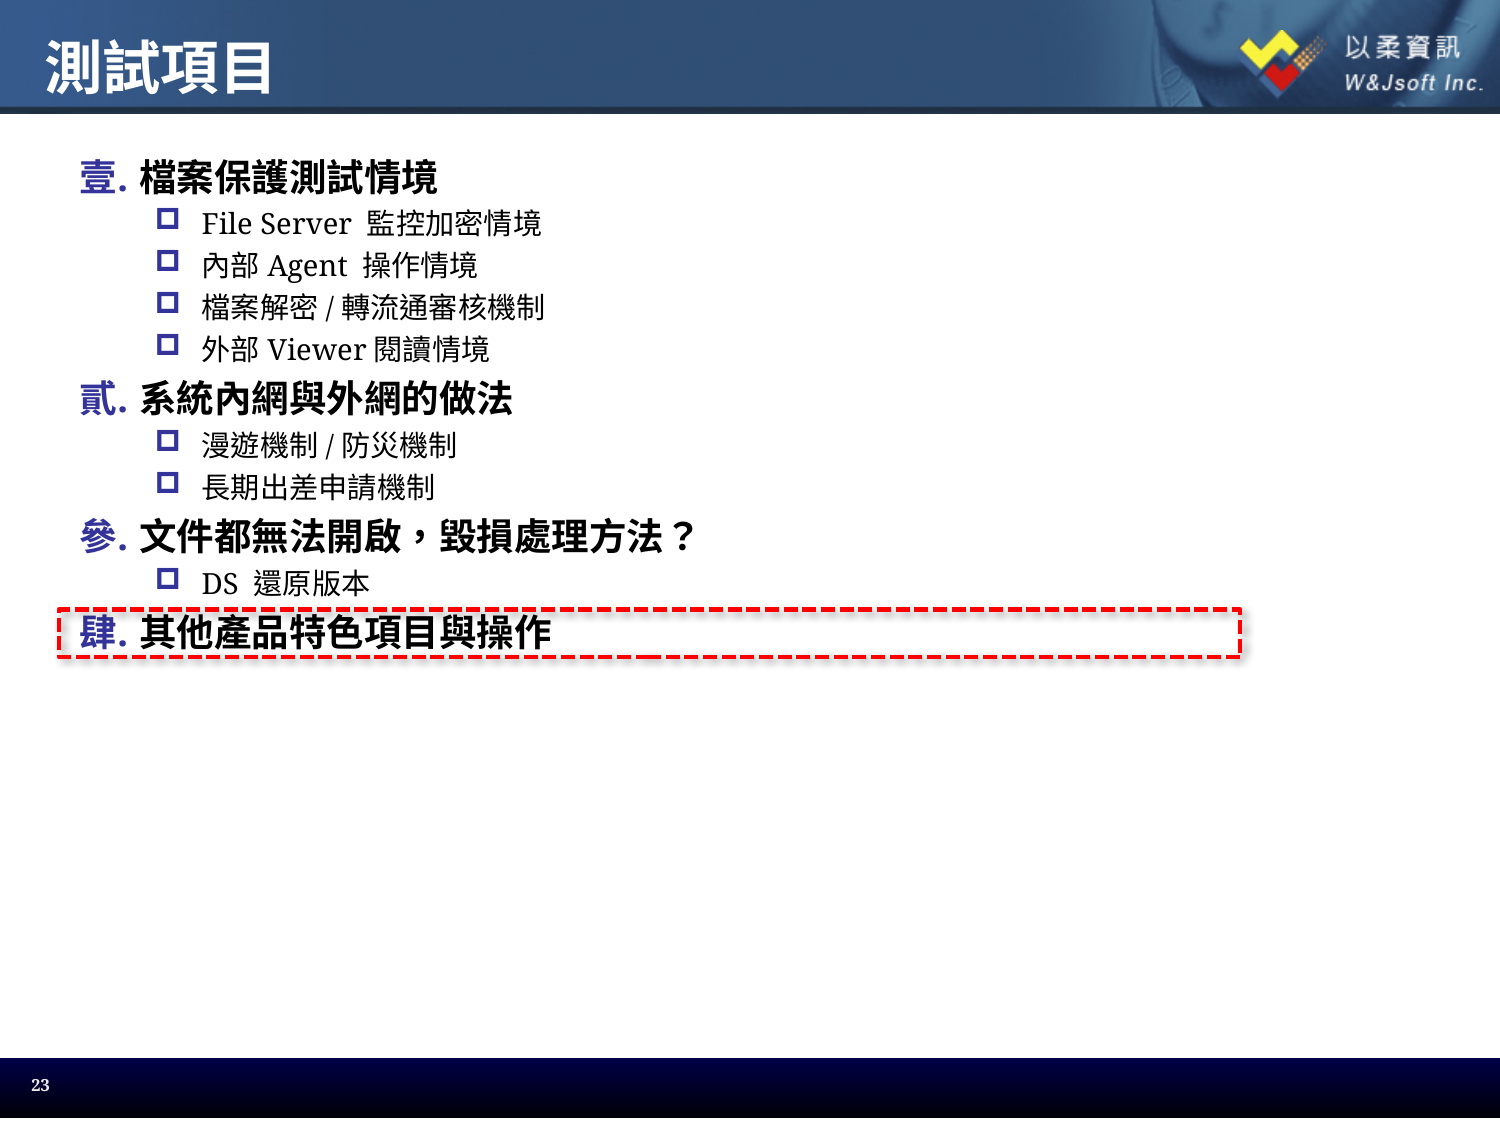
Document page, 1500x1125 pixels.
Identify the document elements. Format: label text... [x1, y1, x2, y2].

list 檔案保護測試情境 File Server 監控加密情境 內部Agent 操作情境 檔案解密/轉流通審核機制 外部Viewer閱讀情境 系統內網與外網的做法 漫遊機制/防災機制 長期出差申請機制 文件都無法開啟，毀損處理方法？ DS 還原版本 其他產品特色項目與操作 [64, 137, 1447, 1035]
picture [0, 0, 1500, 114]
text_box [58, 609, 1241, 658]
title 測試項目 [29, 15, 1282, 118]
slide_number 23 [5, 1066, 66, 1106]
